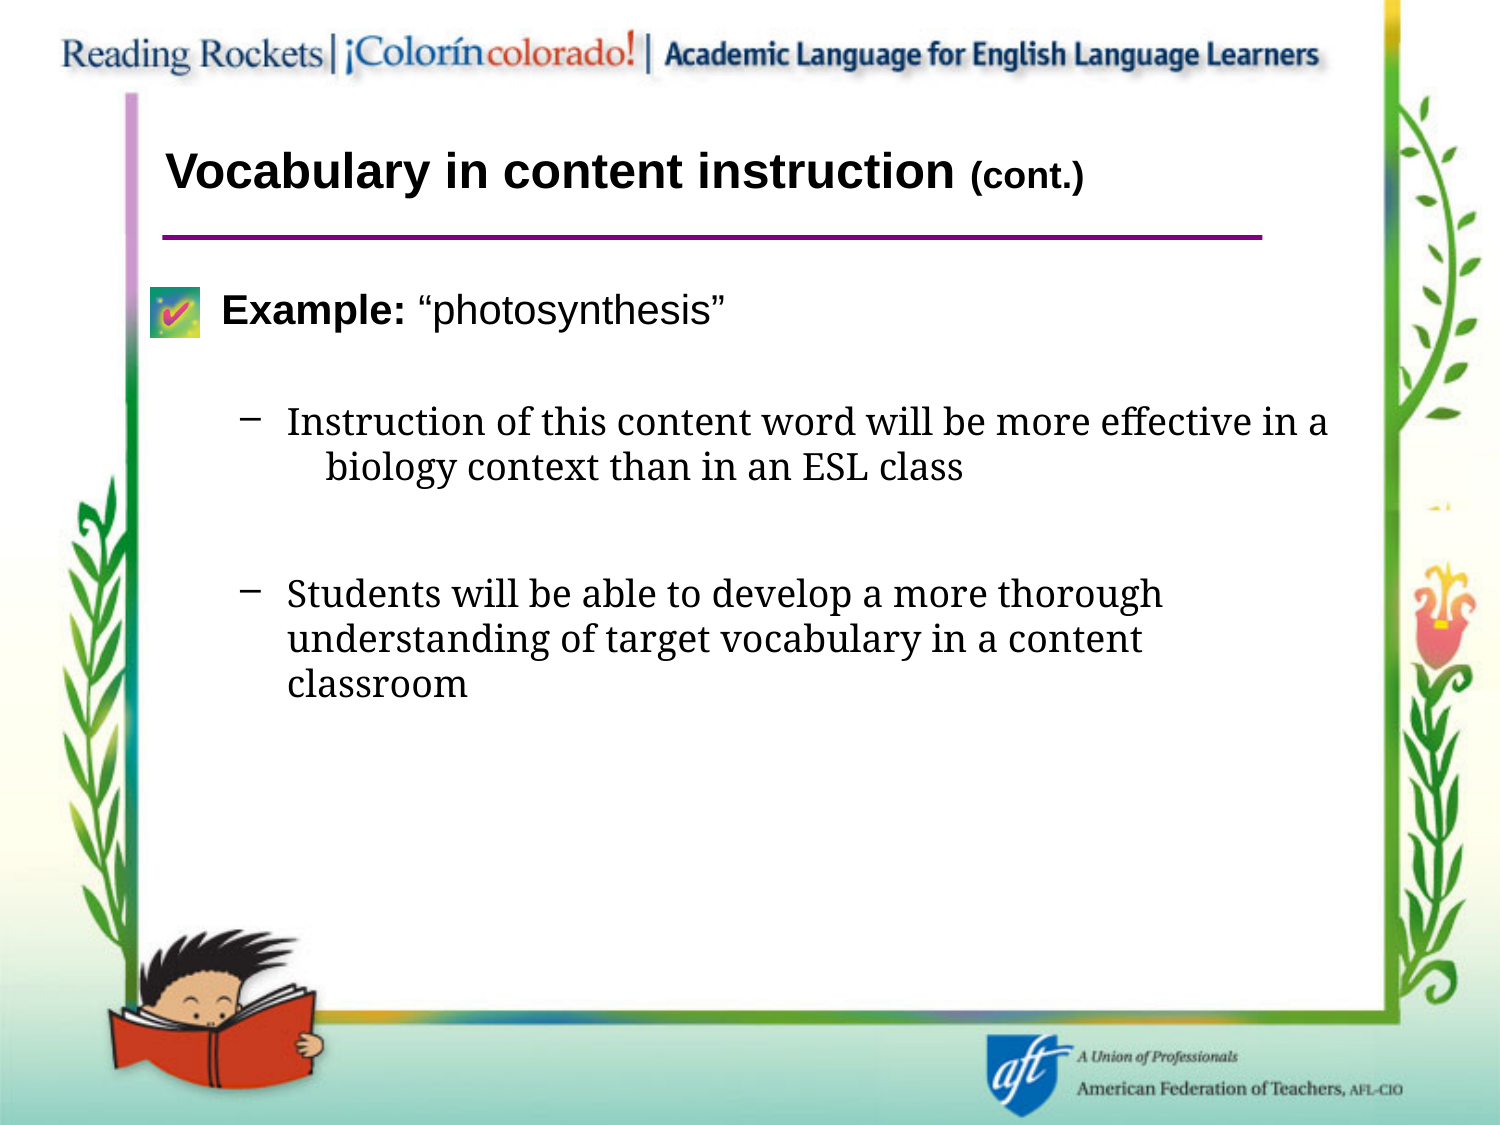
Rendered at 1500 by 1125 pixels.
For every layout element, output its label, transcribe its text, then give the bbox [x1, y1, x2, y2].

list Example: “photosynthesis” Instruction of this content word will be more effective in a biology context than in an ESL class Students will be able to develop a more thorough understanding of target vocabulary in a content classroom [149, 274, 1351, 1018]
picture [0, 0, 1500, 1125]
title Vocabulary in content instruction (cont.) [149, 74, 1376, 263]
